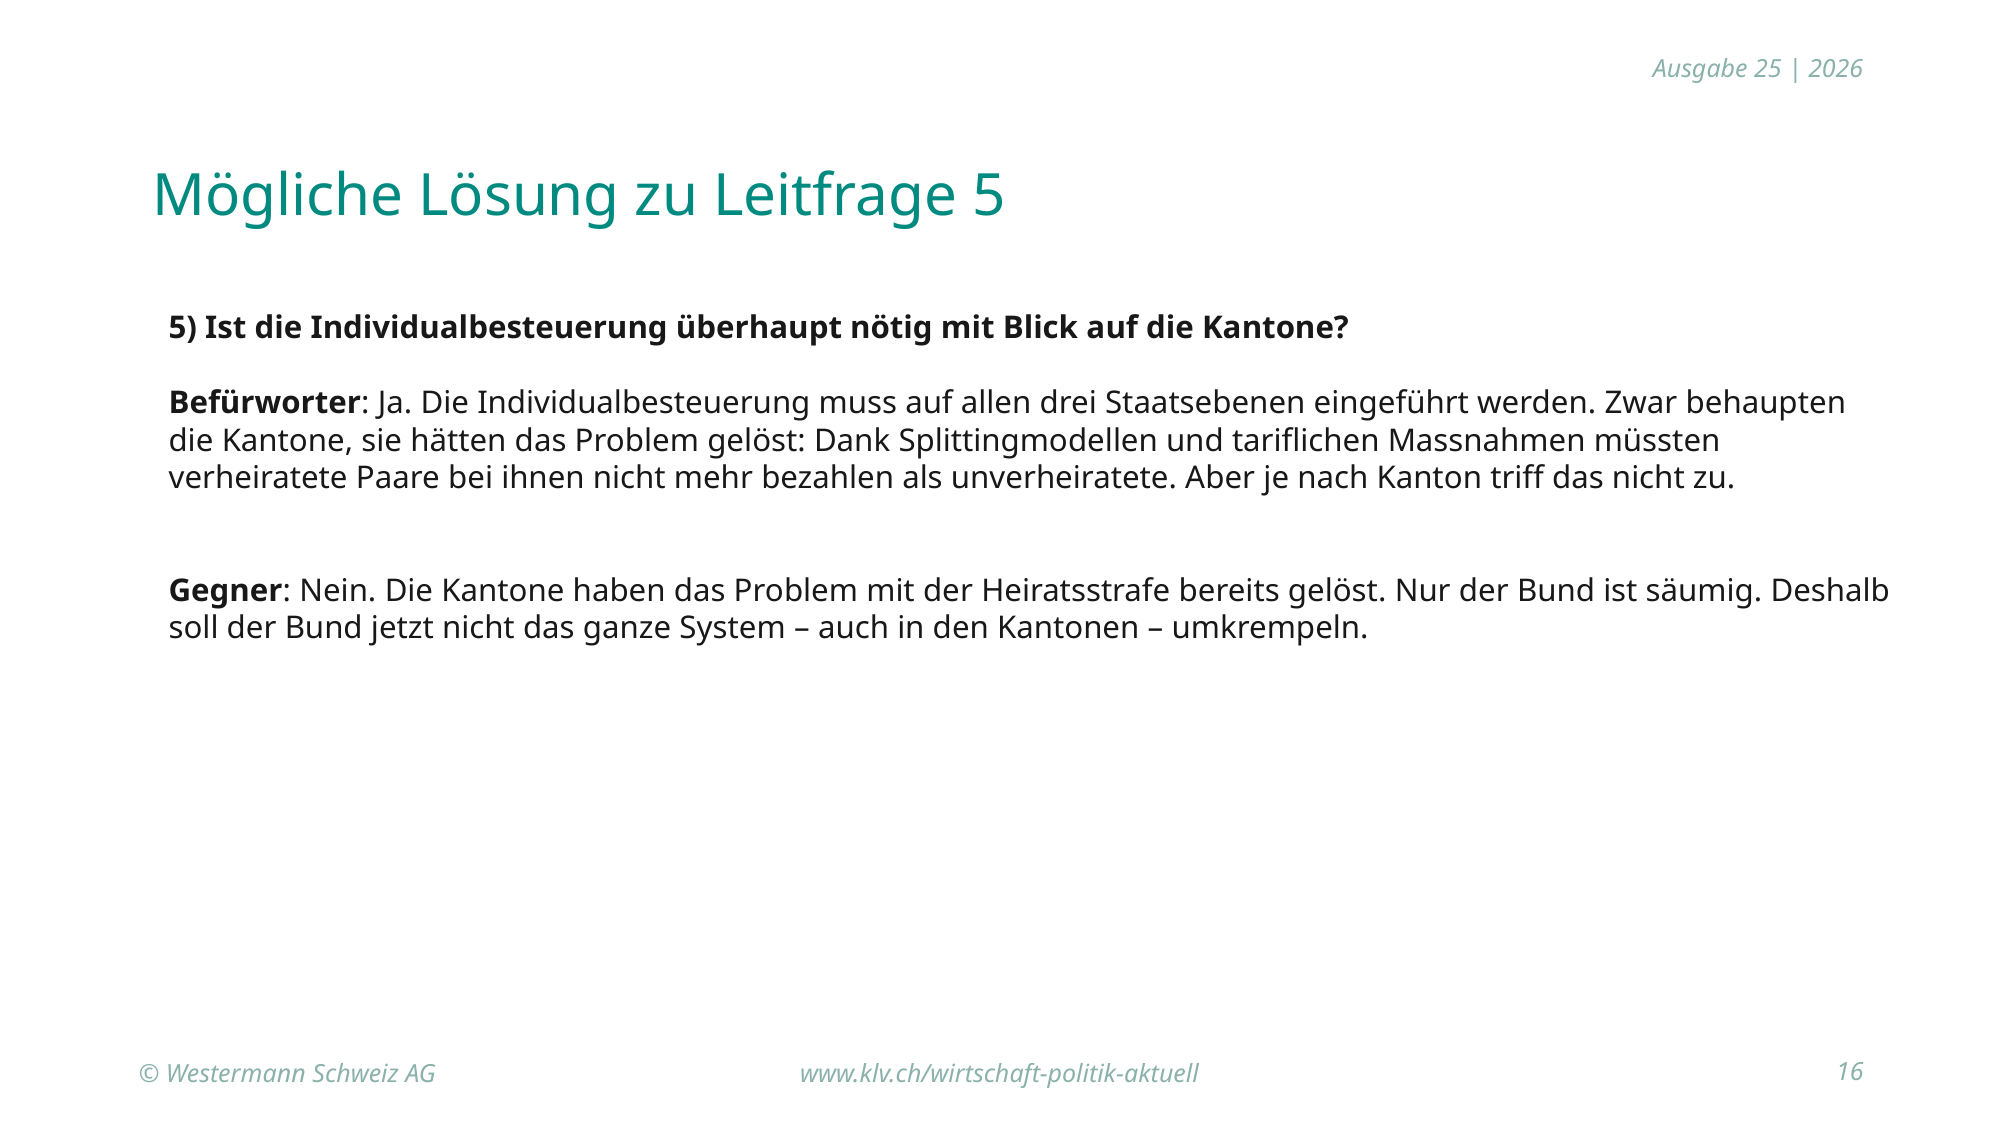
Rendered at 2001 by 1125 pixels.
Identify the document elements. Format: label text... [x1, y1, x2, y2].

text_box Mögliche Lösung zu Leitfrage 5 [137, 92, 1863, 300]
text_box 5) Ist die Individualbesteuerung überhaupt nötig mit Blick auf die Kantone? Befürworter: Ja. Die Individualbesteuerung muss auf allen drei Staatsebenen eingeführt werden. Zwar behaupten die Kantone, sie hätten das Problem gelöst: Dank Splittingmodellen und tariflichen Massnahmen müssten verheiratete Paare bei ihnen nicht mehr bezahlen als unverheiratete. Aber je nach Kanton triff das nicht zu. Gegner: Nein. Die Kantone haben das Problem mit der Heiratsstrafe bereits gelöst. Nur der Bund ist säumig. Deshalb soll der Bund jetzt nicht das ganze System – auch in den Kantonen – umkrempeln. [153, 300, 1908, 690]
